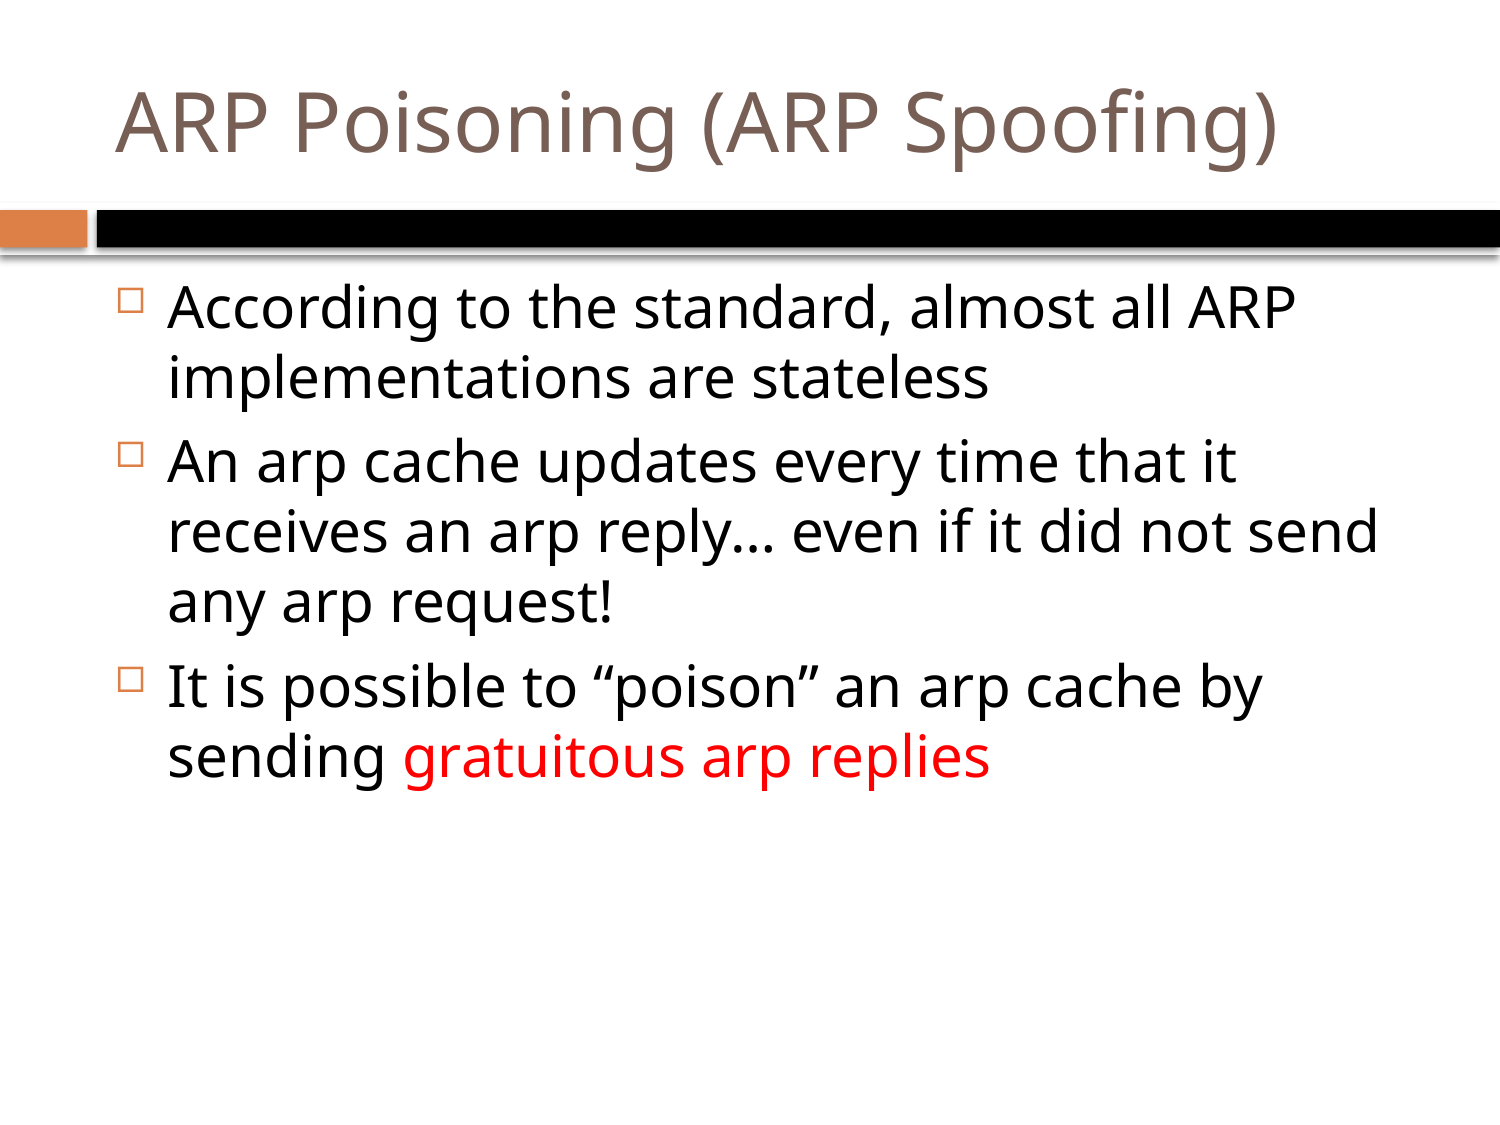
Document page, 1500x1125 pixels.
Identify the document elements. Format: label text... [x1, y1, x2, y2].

title ARP Poisoning (ARP Spoofing) [100, 37, 1438, 200]
list According to the standard, almost all ARP implementations are stateless An arp cache updates every time that it receives an arp reply… even if it did not send any arp request! It is possible to “poison” an arp cache by sending gratuitous arp replies [100, 262, 1438, 1000]
